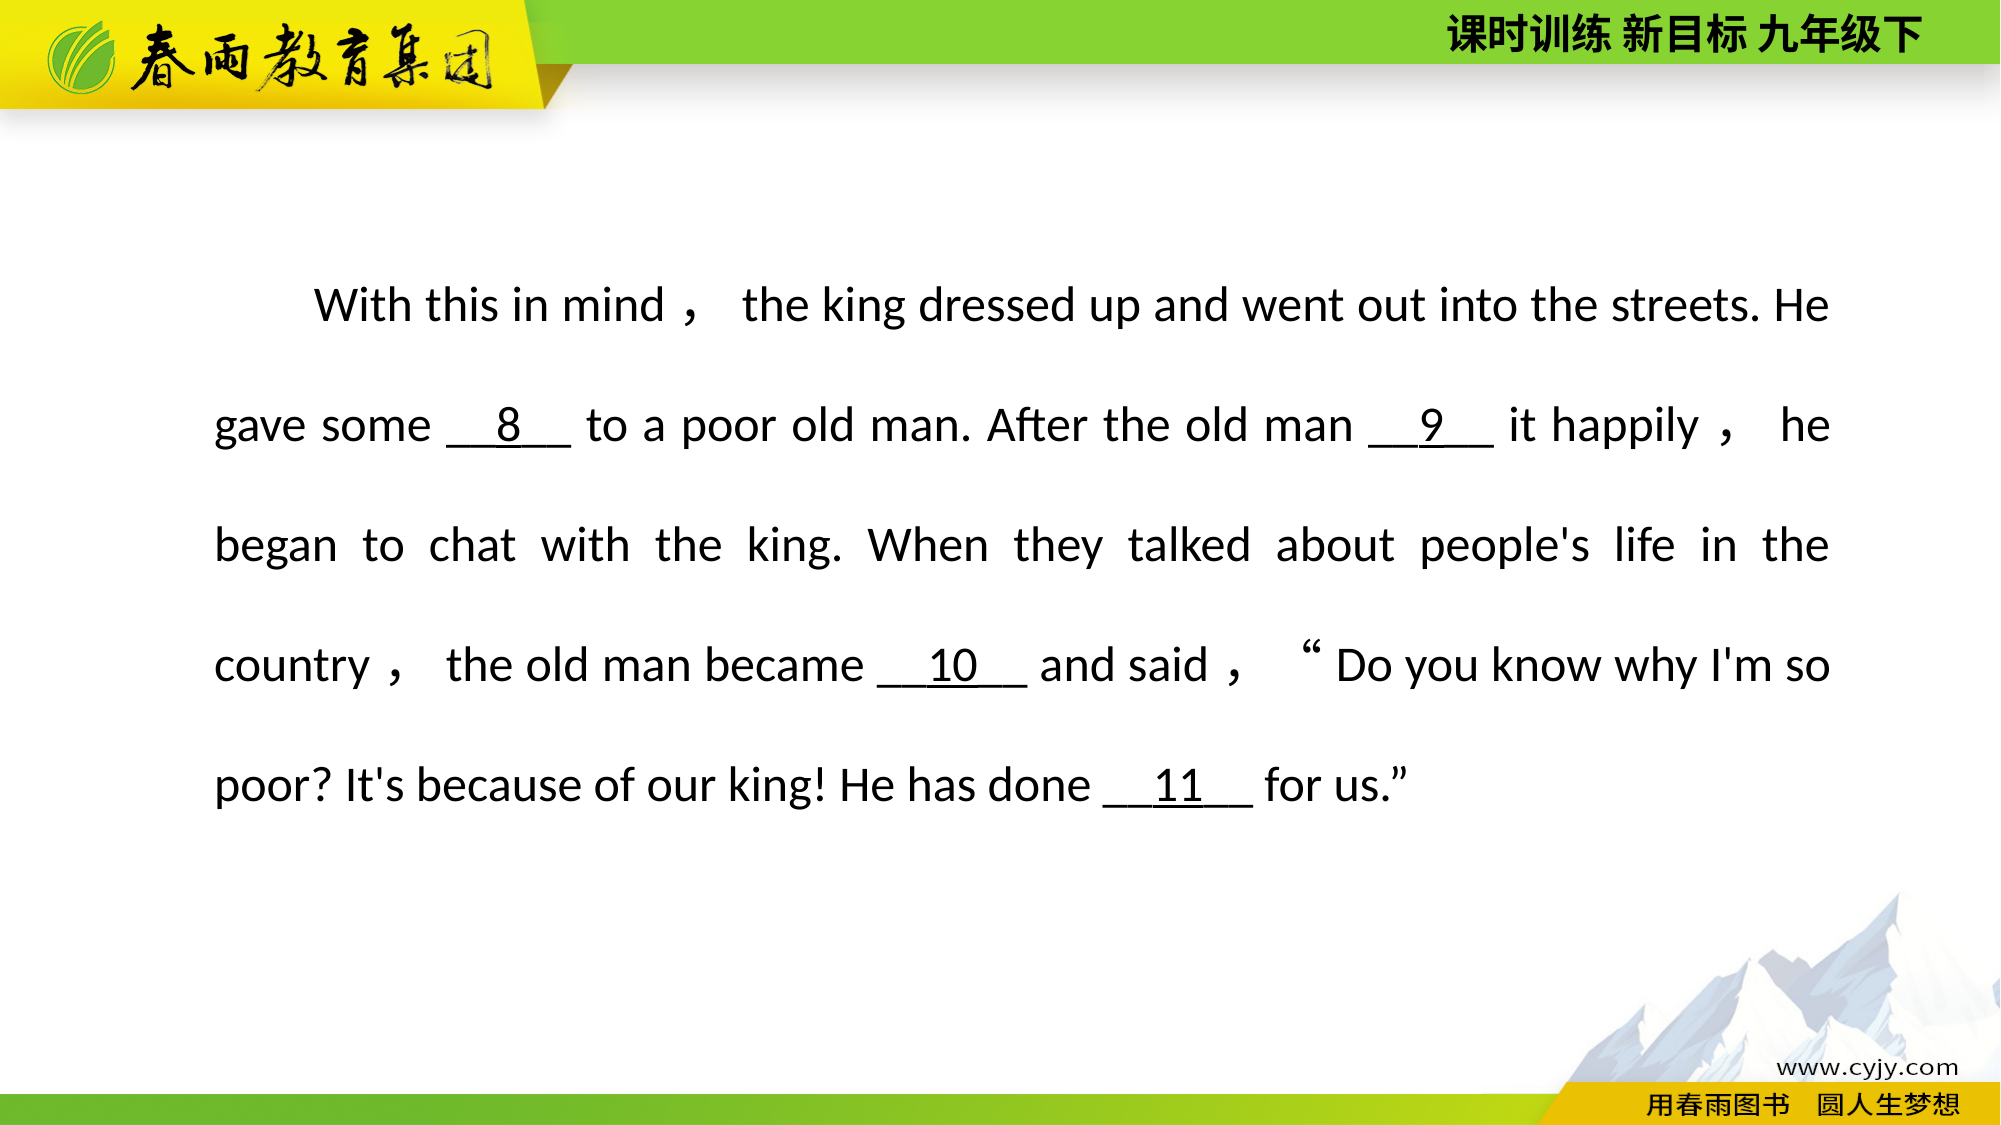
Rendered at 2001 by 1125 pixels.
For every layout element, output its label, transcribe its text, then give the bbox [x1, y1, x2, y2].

picture [0, 0, 2001, 1125]
text_box With this in mind，the king dressed up and went out into the streets. He gave some __8__ to a poor old man. After the old man __9__ it happily，he began to chat with the king. When they talked about people's life in the country，the old man became __10__ and said，“Do you know why I'm so poor? It's because of our king! He has done __11__ for us.” [199, 204, 1846, 819]
